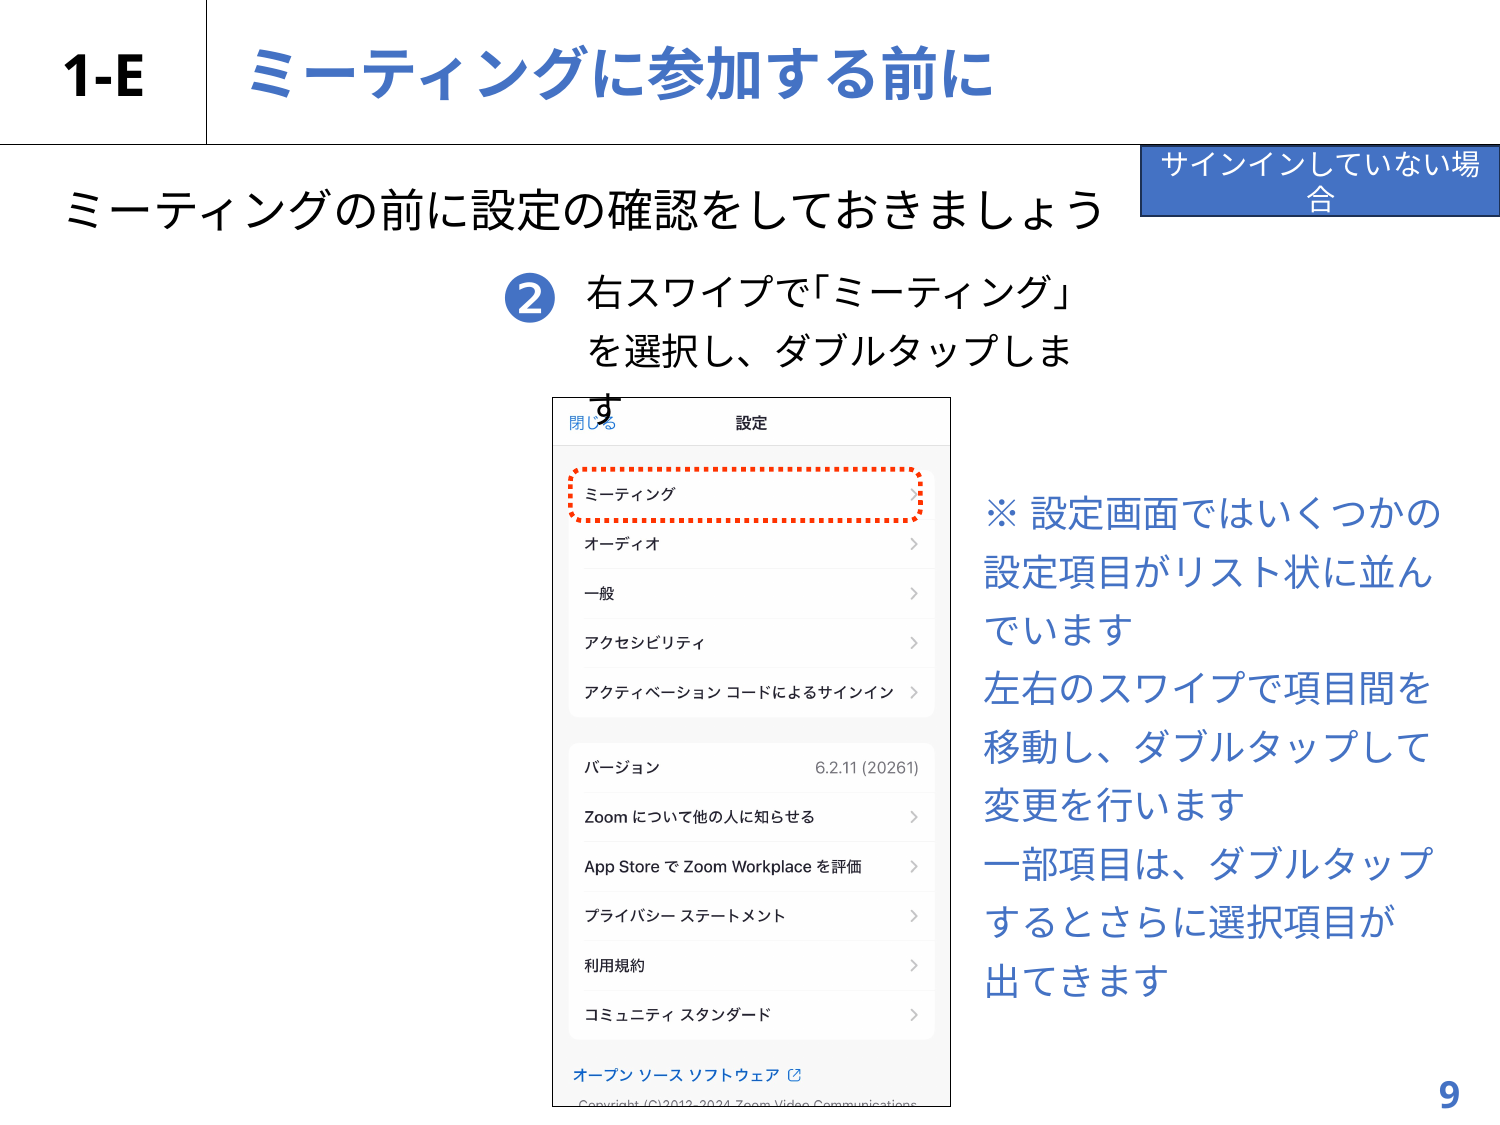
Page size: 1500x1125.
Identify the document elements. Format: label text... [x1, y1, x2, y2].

text_box 9 [1399, 1063, 1500, 1123]
picture [552, 397, 951, 1107]
text_box 1-E [0, 0, 207, 147]
text_box 右スワイプで｢ミーティング｣を選択し、ダブルタップします [571, 248, 1124, 439]
text_box サインインしていない場合 [1140, 145, 1500, 217]
text_box ※設定画面ではいくつかの 設定項目がリスト状に並んでいます 左右のスワイプで項目間を 移動し、ダブルタップして 変更を行います 一部項目は、ダブルタップ するとさらに選択項目が 出てきます [968, 469, 1483, 1011]
text_box ミーティングの前に設定の確認をしておきましょう [46, 180, 1422, 274]
text_box ❷ [486, 248, 563, 343]
text_box ミーティングに参加する前に [228, 36, 1500, 116]
